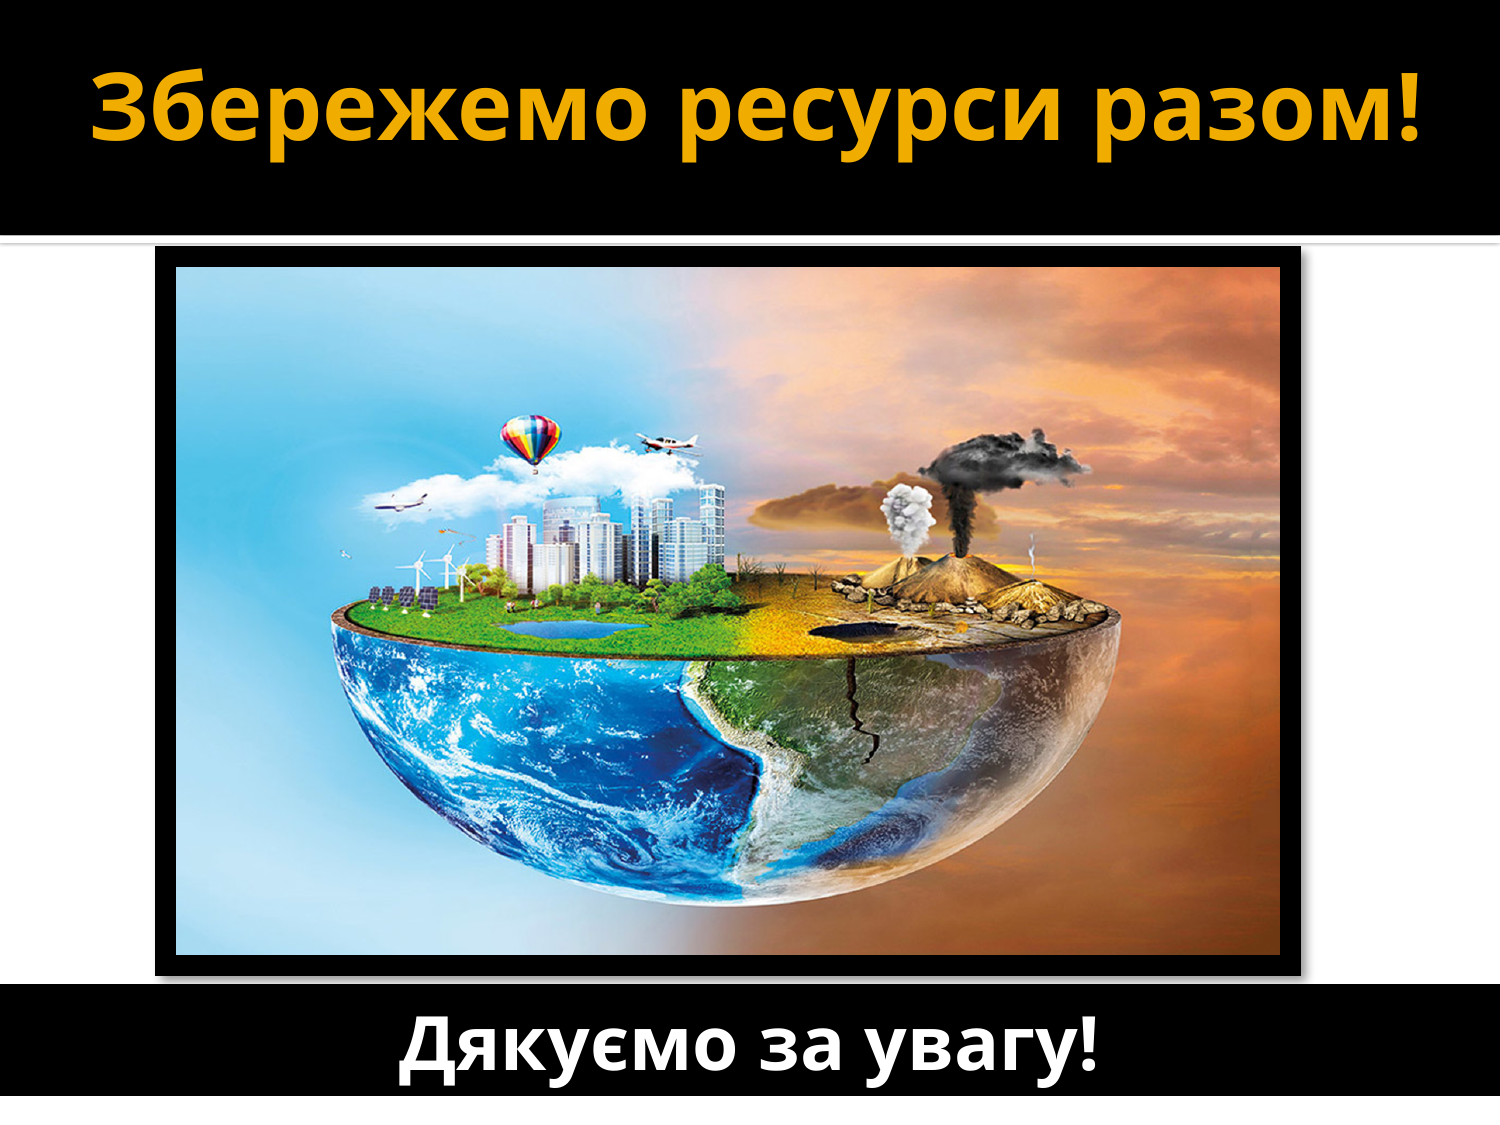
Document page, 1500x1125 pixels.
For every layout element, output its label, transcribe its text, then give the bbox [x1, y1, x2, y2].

picture [175, 267, 1281, 956]
title Збережемо ресурси разом! [2, 0, 1500, 206]
text_box Дякуємо за увагу! [0, 984, 1500, 1096]
